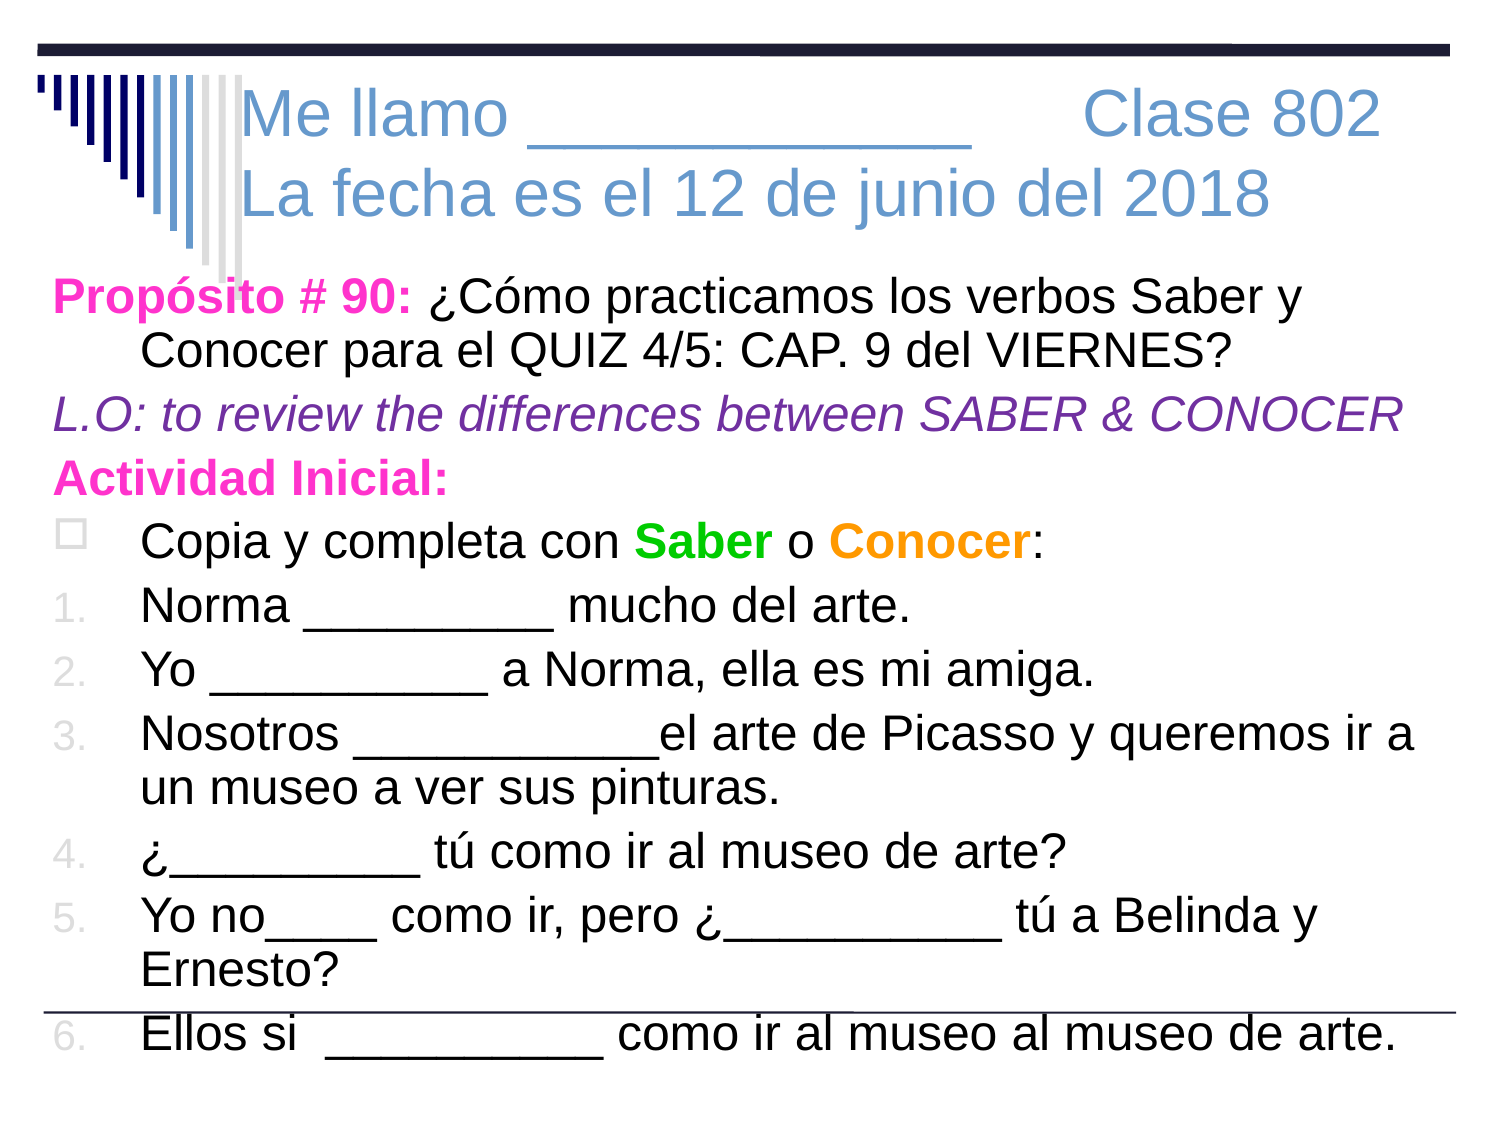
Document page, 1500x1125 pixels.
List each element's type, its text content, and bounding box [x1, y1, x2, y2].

text_box Propósito # 90: ¿Cómo practicamos los verbos Saber y Conocer para el QUIZ 4/5: CAP. 9 del VIERNES? L.O: to review the differences between SABER & CONOCER Actividad Inicial: Copia y completa con Saber o Conocer: Norma _________ mucho del arte. Yo __________ a Norma, ella es mi amiga. Nosotros ___________el arte de Picasso y queremos ir a un museo a ver sus pinturas. ¿_________ tú como ir al museo de arte? Yo no____ como ir, pero ¿__________ tú a Belinda y Ernesto? Ellos si __________ como ir al museo al museo de arte. [37, 262, 1475, 1063]
text_box Me llamo ____________ Clase 802 La fecha es el 12 de junio del 2018 [224, 62, 1500, 275]
